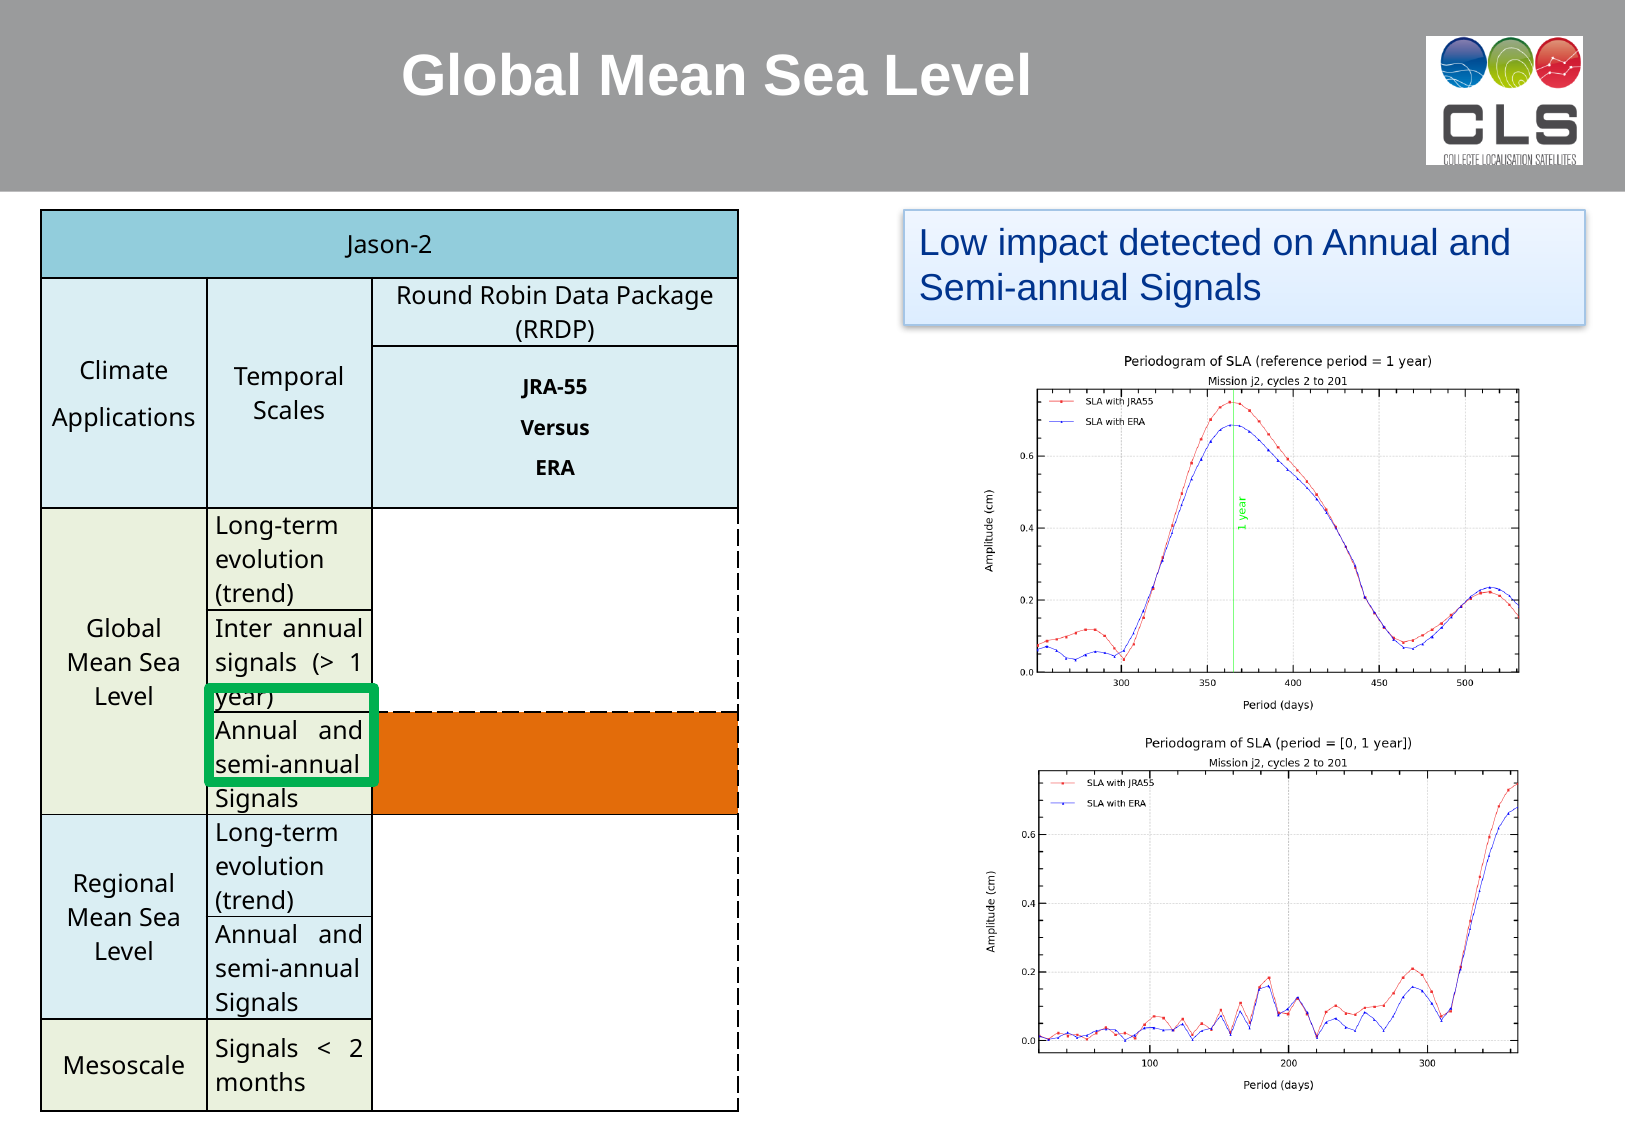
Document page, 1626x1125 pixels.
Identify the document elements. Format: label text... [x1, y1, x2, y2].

table_cell [373, 712, 738, 814]
table_cell Annual and semi-annual Signals [208, 917, 371, 1018]
table_cell [373, 815, 738, 1110]
table_cell JRA-55 Versus ERA [373, 347, 737, 507]
text_box [207, 686, 376, 784]
table_cell Temporal Scales [208, 279, 371, 507]
table_header Jason-2 [42, 211, 737, 277]
table_cell Long-term evolution (trend) [208, 815, 371, 916]
text_box Global Mean Sea Level [386, 40, 1162, 119]
text_box Low impact detected on Annual and Semi-annual Signals [903, 209, 1586, 326]
table_cell Annual and semi-annual Signals [208, 784, 371, 814]
picture [1426, 36, 1583, 165]
table_cell Round Robin Data Package (RRDP) [373, 279, 737, 345]
table_cell [373, 509, 738, 712]
table_cell Global Mean Sea Level [42, 509, 206, 814]
table_cell Regional Mean Sea Level [42, 815, 206, 1018]
table_cell Long-term evolution (trend) [208, 509, 371, 609]
table_cell Signals < 2 months [208, 1020, 371, 1110]
table_cell Inter annual signals (> 1 year) [208, 611, 371, 686]
table_cell Climate Applications [42, 279, 206, 507]
picture [962, 338, 1539, 1102]
table_cell Mesoscale [42, 1020, 206, 1110]
